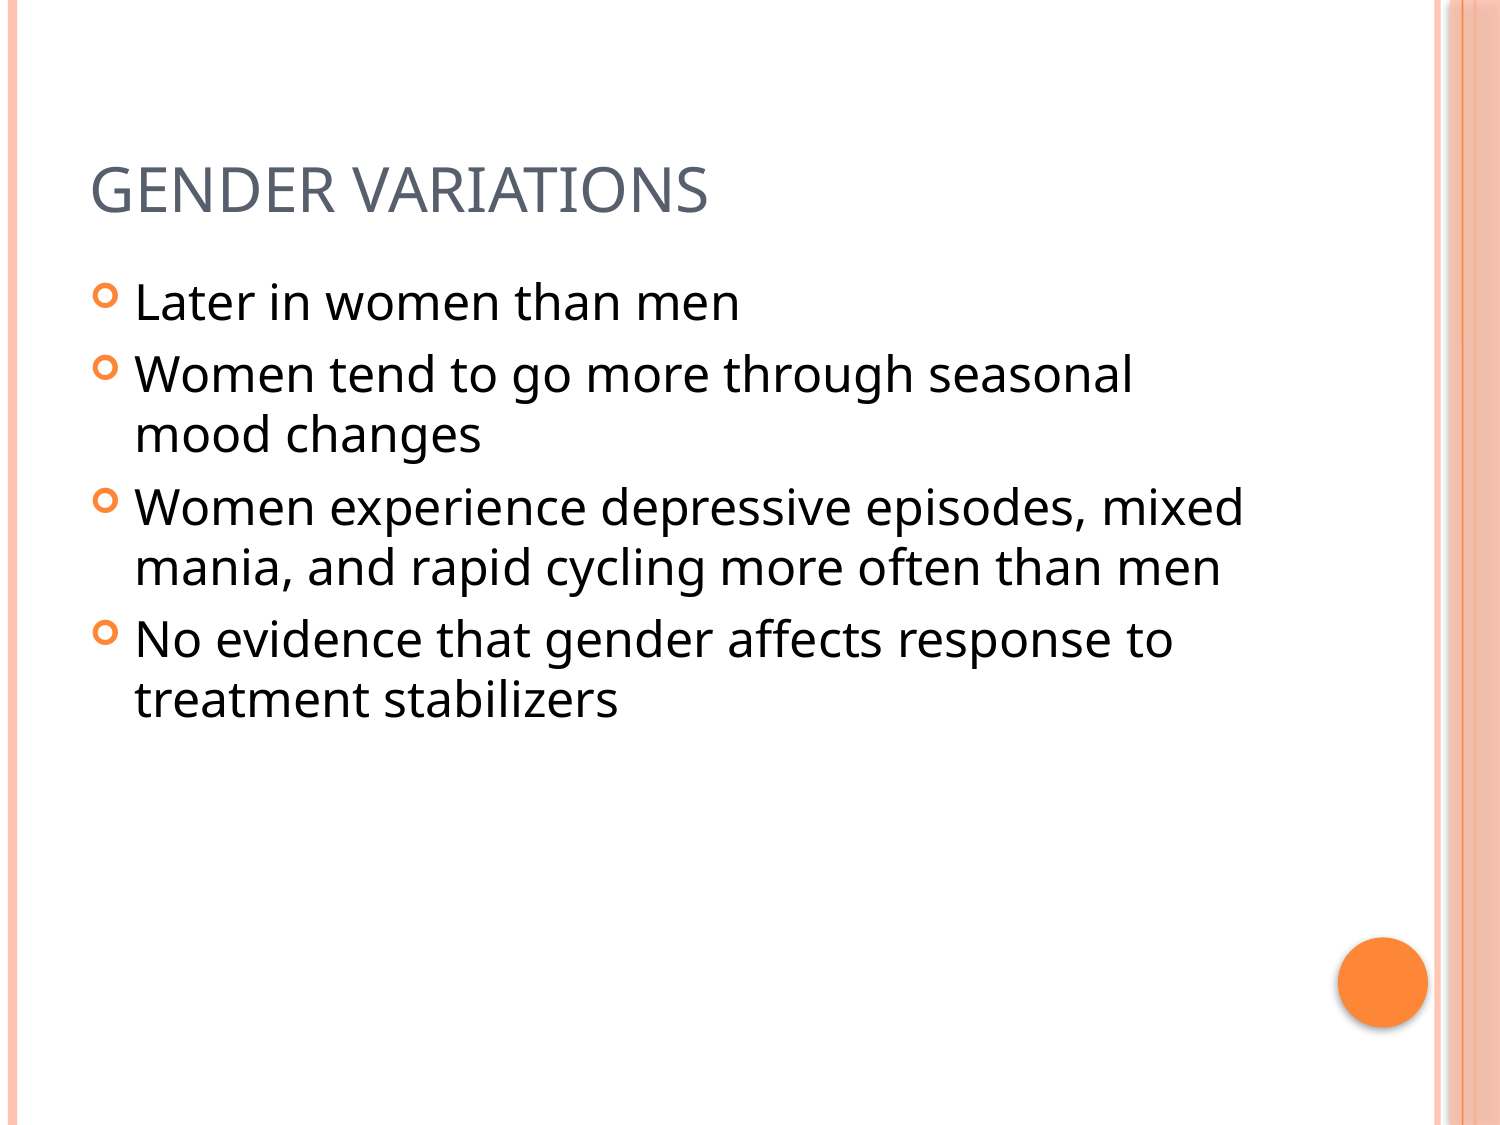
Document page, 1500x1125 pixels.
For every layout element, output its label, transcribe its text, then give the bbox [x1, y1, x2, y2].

title Gender Variations [75, 45, 1300, 233]
list Later in women than men Women tend to go more through seasonal mood changes Women experience depressive episodes, mixed mania, and rapid cycling more often than men No evidence that gender affects response to treatment stabilizers [75, 262, 1300, 1062]
